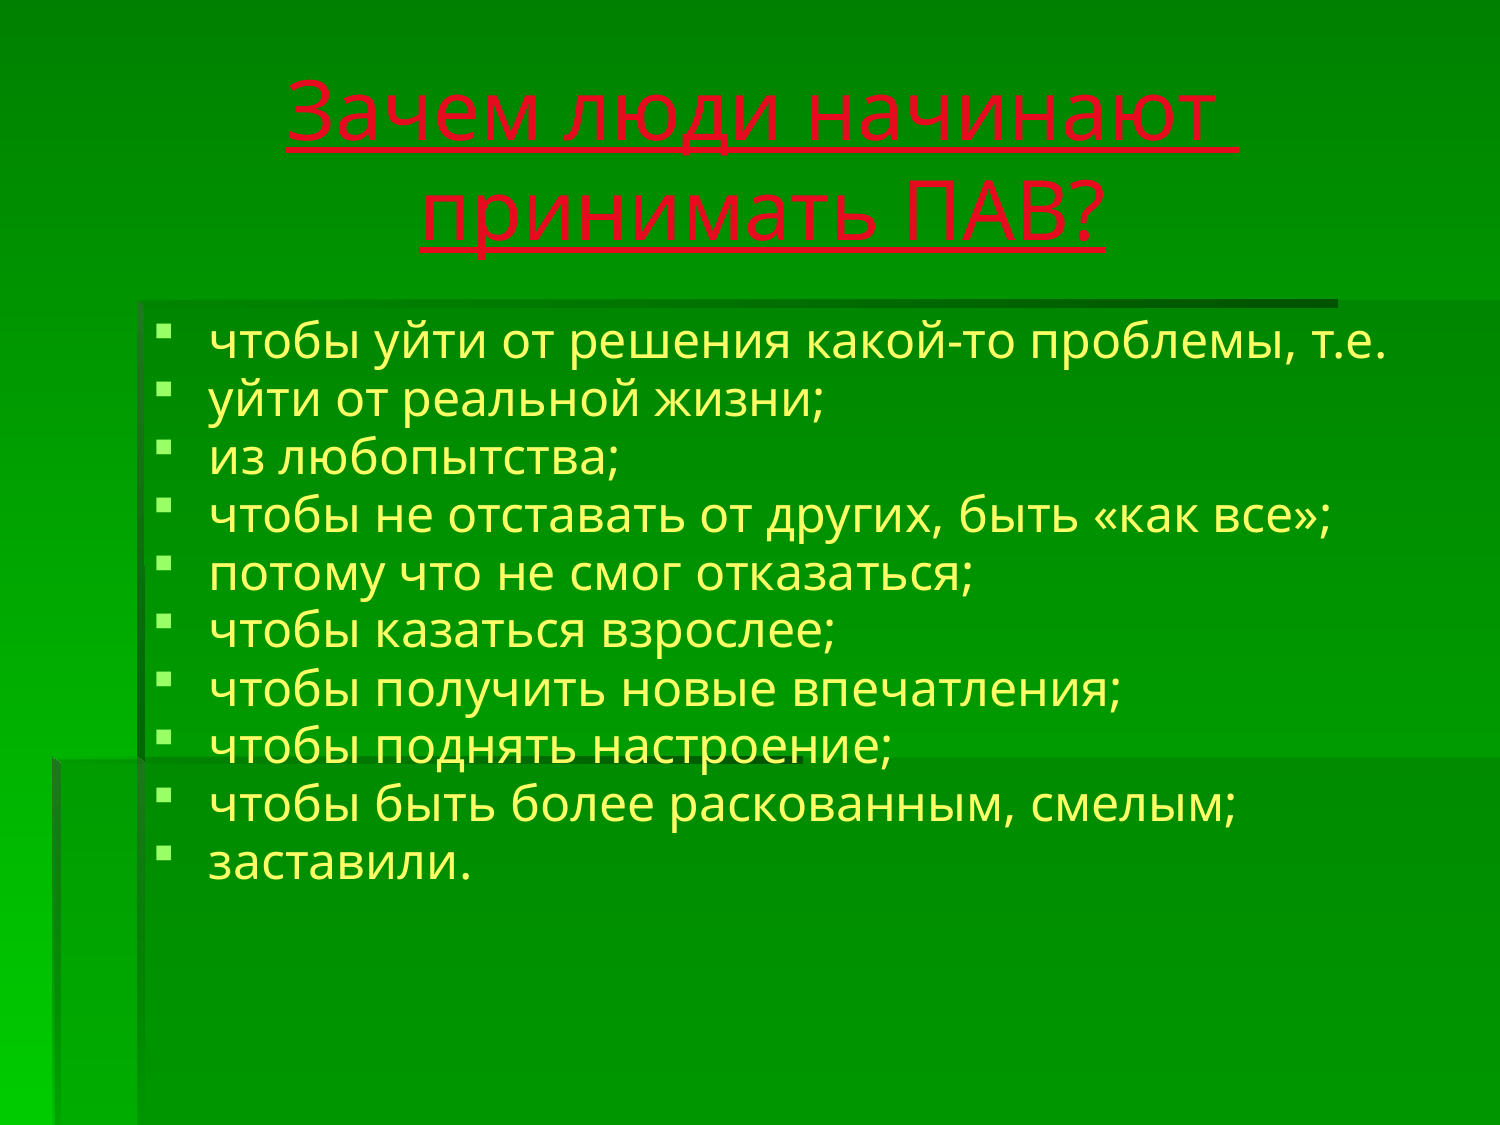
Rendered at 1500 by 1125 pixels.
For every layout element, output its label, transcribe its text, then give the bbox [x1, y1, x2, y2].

title Зачем люди начинают принимать ПАВ? [74, 39, 1451, 276]
list чтобы уйти от решения какой-то проблемы, т.е. уйти от реальной жизни; из любопытства; чтобы не отставать от других, быть «как все»; потому что не смог отказаться; чтобы казаться взрослее; чтобы получить новые впечатления; чтобы поднять настроение; чтобы быть более раскованным, смелым; заставили. [137, 312, 1452, 1001]
